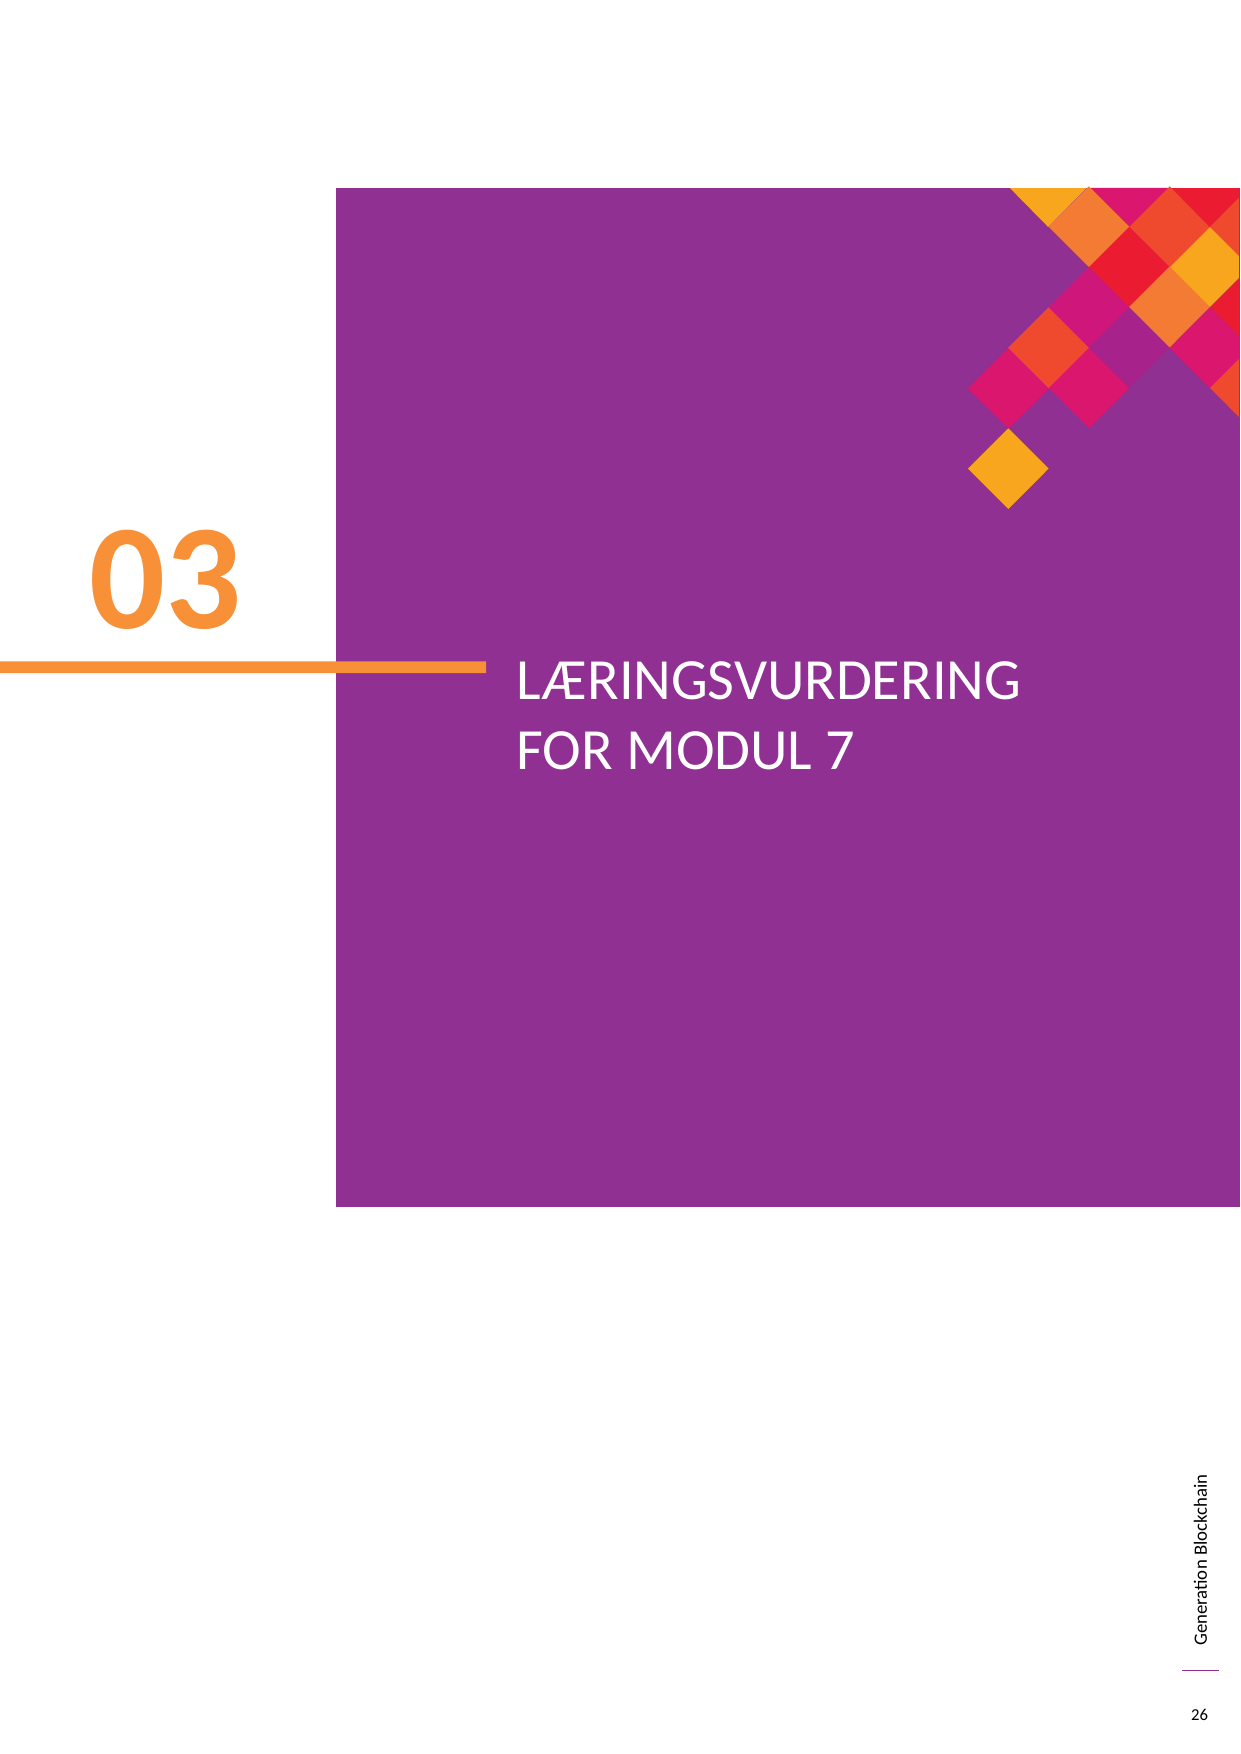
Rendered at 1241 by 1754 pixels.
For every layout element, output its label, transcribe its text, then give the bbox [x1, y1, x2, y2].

list 03 [74, 471, 375, 727]
slide_number 26 [1170, 1692, 1229, 1736]
list LÆRINGSVURDERING FOR MODUL 7 [501, 634, 1074, 813]
